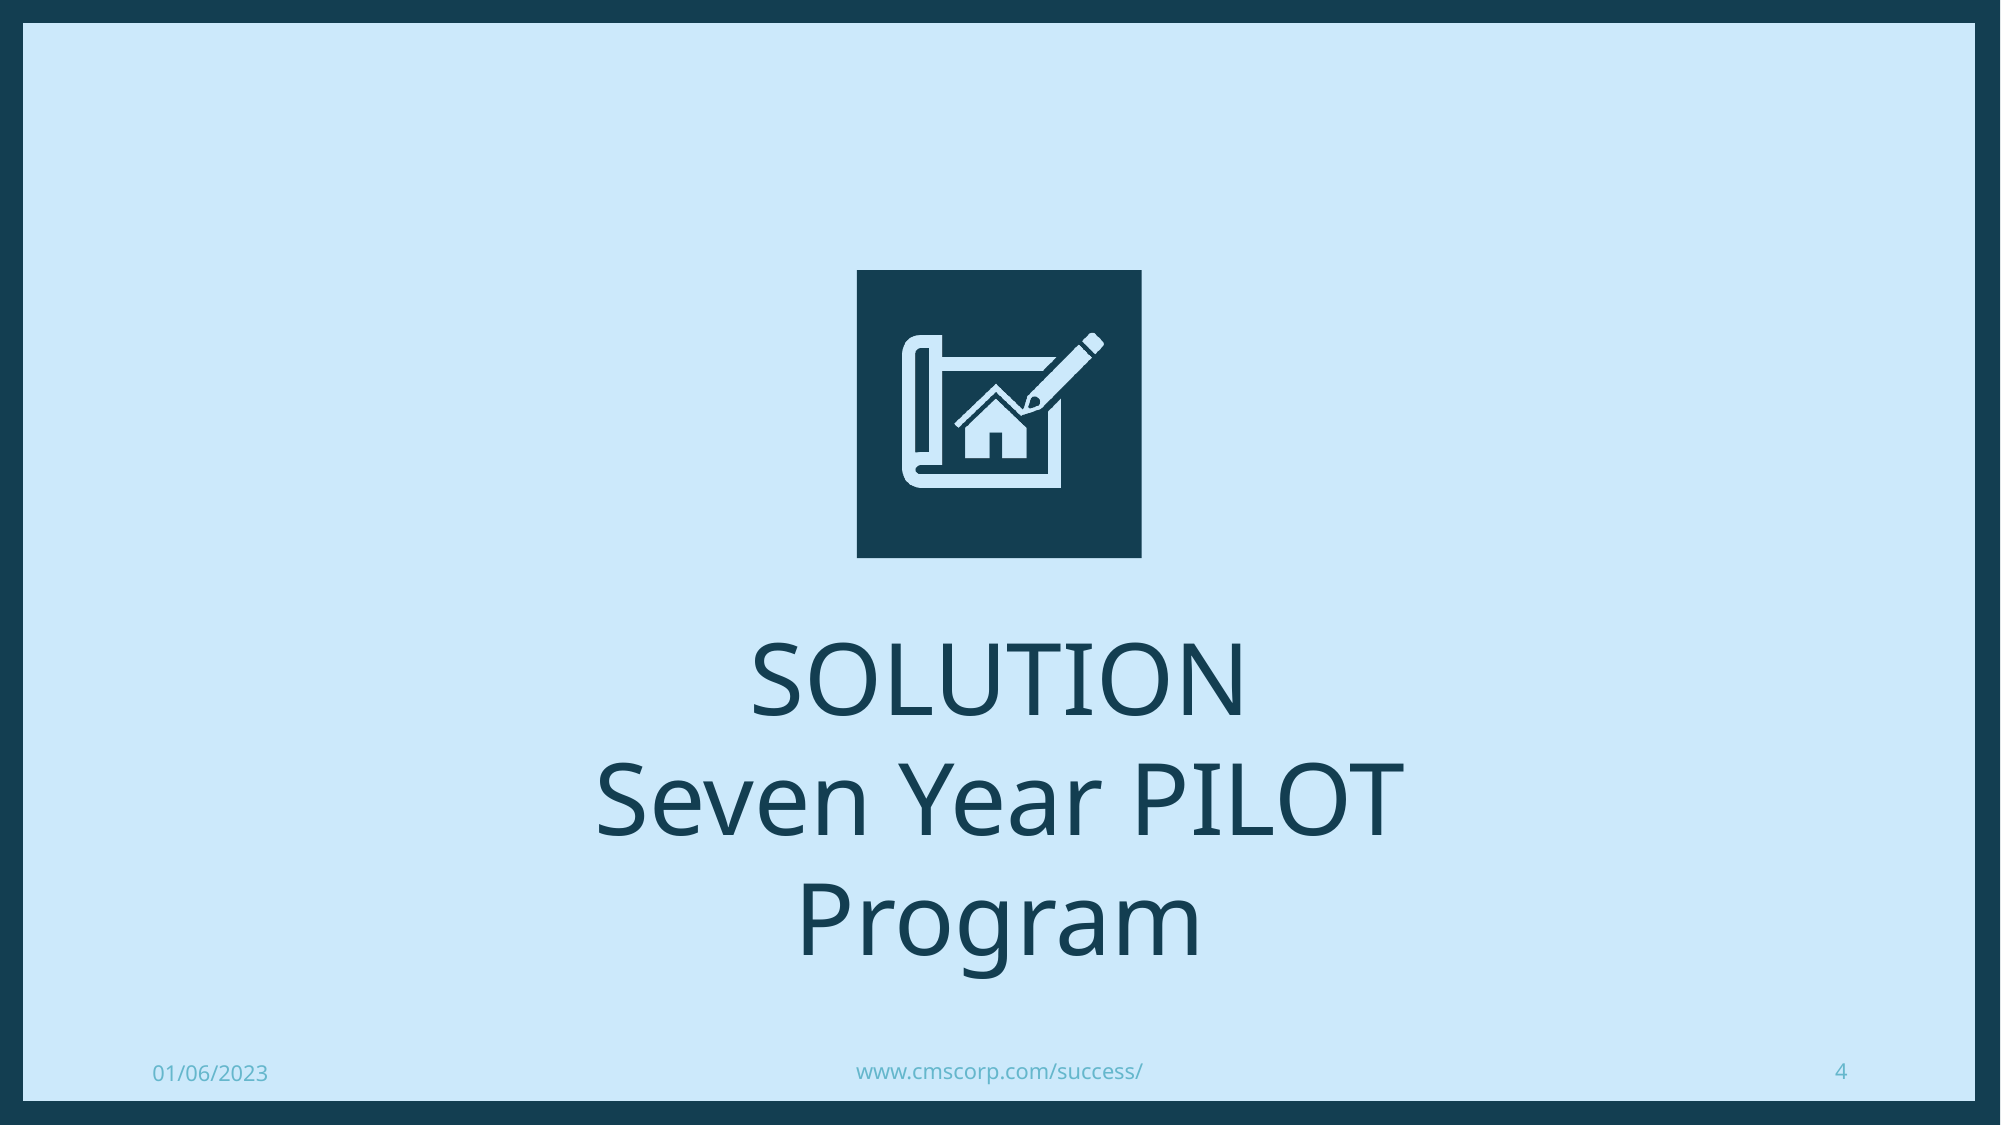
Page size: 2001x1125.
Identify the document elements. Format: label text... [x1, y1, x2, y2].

text_box SOLUTION Seven Year PILOT Program [411, 608, 1589, 983]
slide_number 4 [1412, 1042, 1863, 1103]
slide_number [137, 1042, 588, 1103]
footer www.cmscorp.com/success/ [662, 1042, 1338, 1103]
text_box [856, 269, 1143, 559]
picture [893, 303, 1109, 519]
